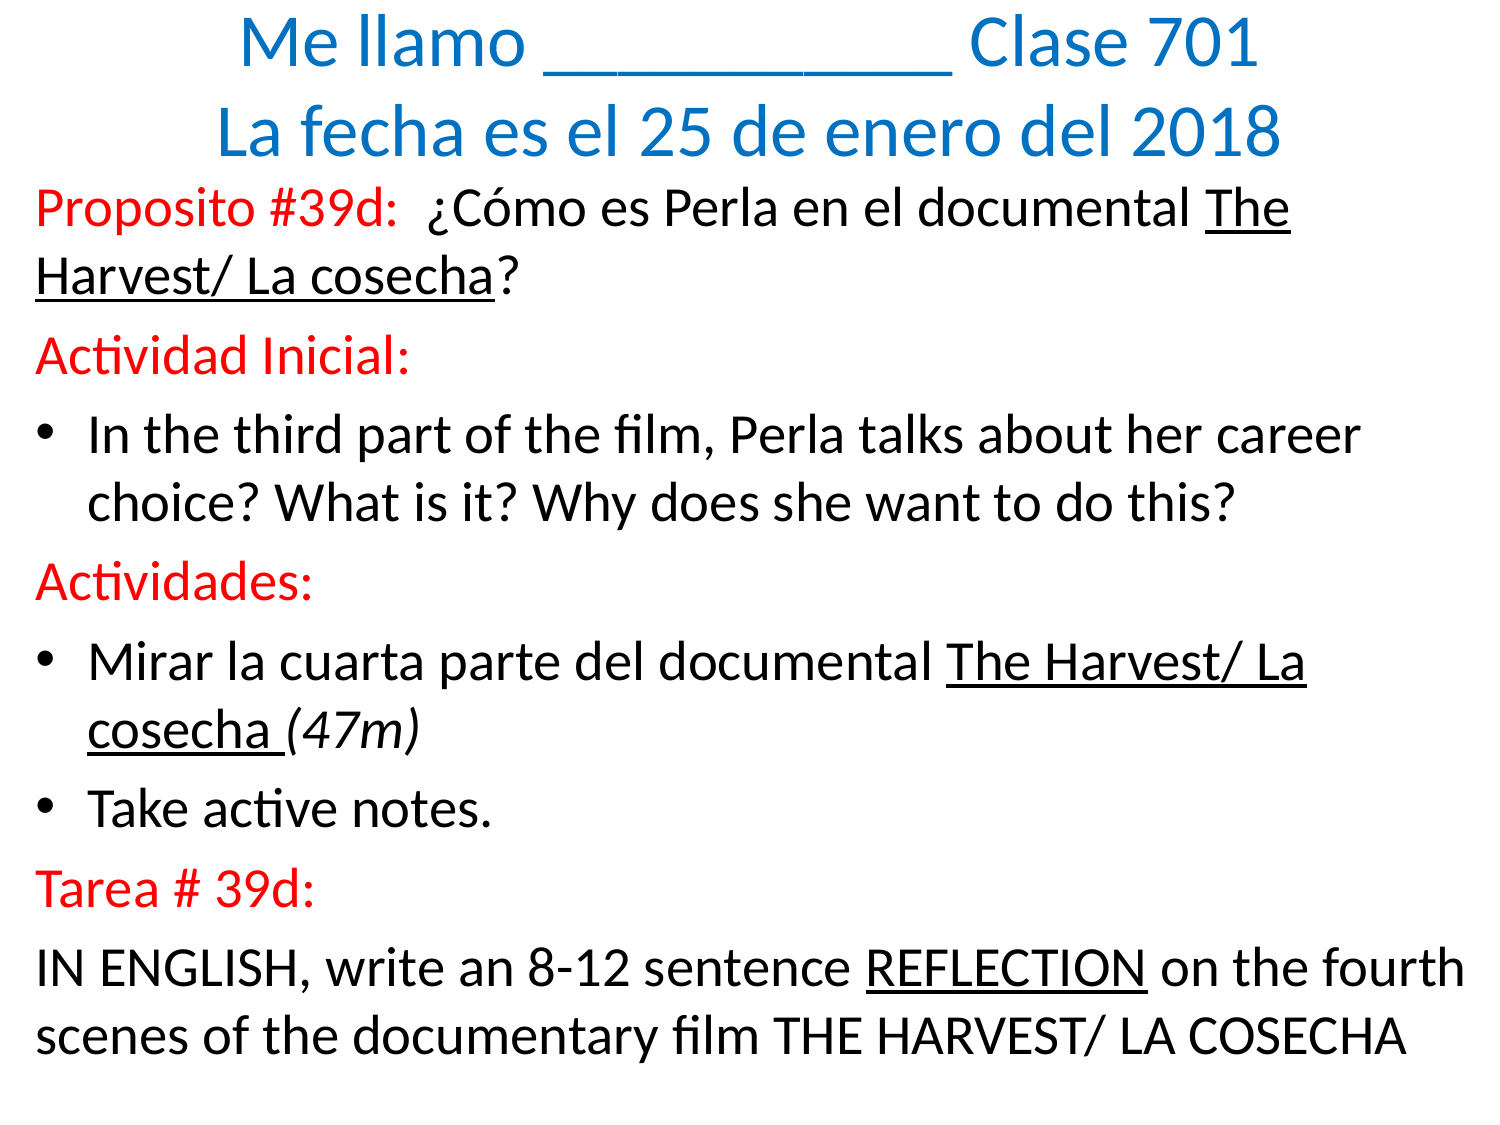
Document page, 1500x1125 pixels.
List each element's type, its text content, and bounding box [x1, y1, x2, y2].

list Proposito #39d: ¿Cómo es Perla en el documental The Harvest/ La cosecha? Actividad Inicial: In the third part of the film, Perla talks about her career choice? What is it? Why does she want to do this? Actividades: Mirar la cuarta parte del documental The Harvest/ La cosecha (47m) Take active notes. Tarea # 39d: IN ENGLISH, write an 8-12 sentence REFLECTION on the fourth scenes of the documentary film THE HARVEST/ LA COSECHA [20, 162, 1496, 1125]
title Me llamo ___________ Clase 701 La fecha es el 25 de enero del 2018 [75, 0, 1425, 162]
